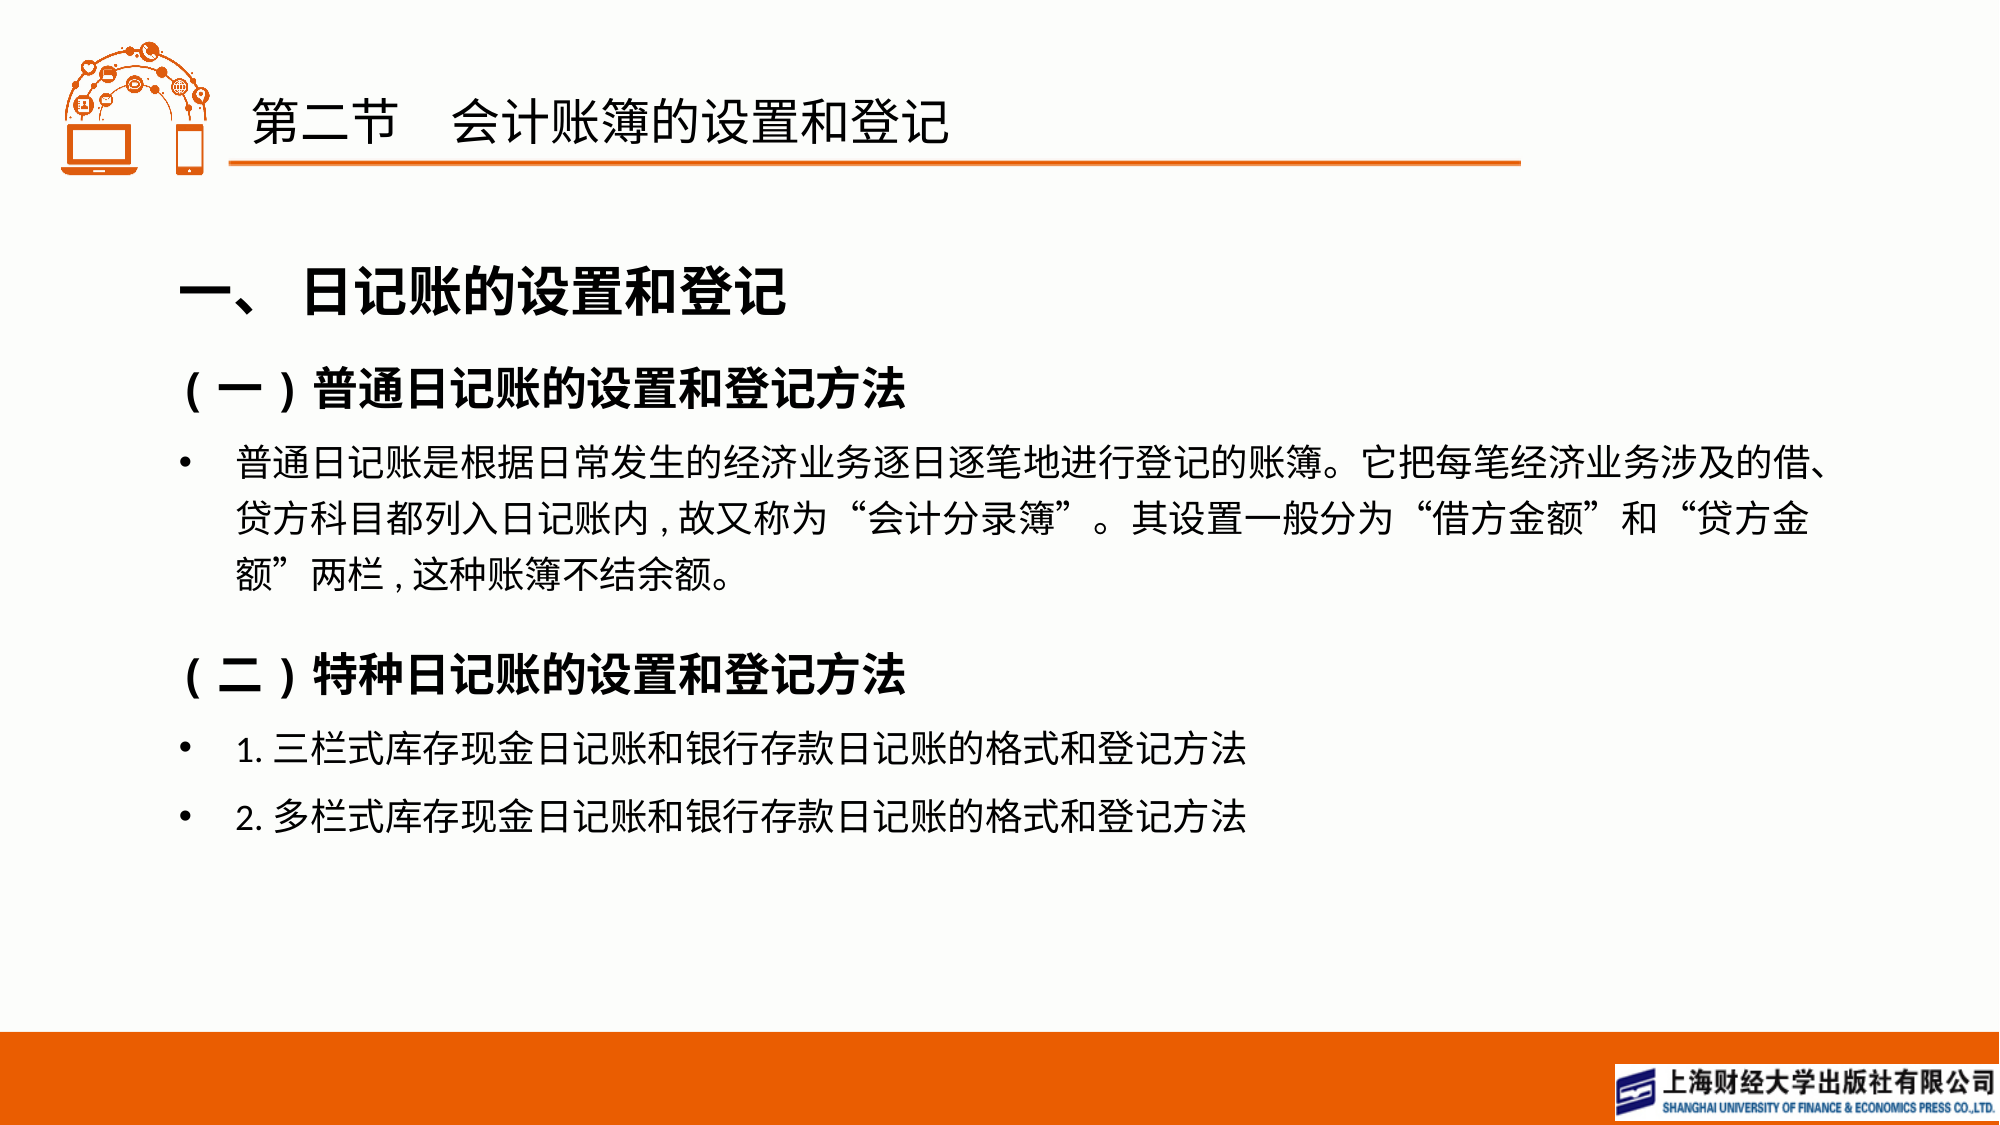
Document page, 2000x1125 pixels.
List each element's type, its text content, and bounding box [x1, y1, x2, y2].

list 一、 日记账的设置和登记 (一)普通日记账的设置和登记方法 普通日记账是根据日常发生的经济业务逐日逐笔地进行登记的账簿。它把每笔经济业务涉及的借、贷方科目都列入日记账内,故又称为“会计分录簿”。其设置一般分为“借方金额”和“贷方金额”两栏,这种账簿不结余额。 (二)特种日记账的设置和登记方法 1.三栏式库存现金日记账和银行存款日记账的格式和登记方法 2.多栏式库存现金日记账和银行存款日记账的格式和登记方法 [163, 227, 1826, 1049]
title 第二节 会计账簿的设置和登记 [235, 82, 1605, 189]
picture [0, 0, 2000, 1125]
